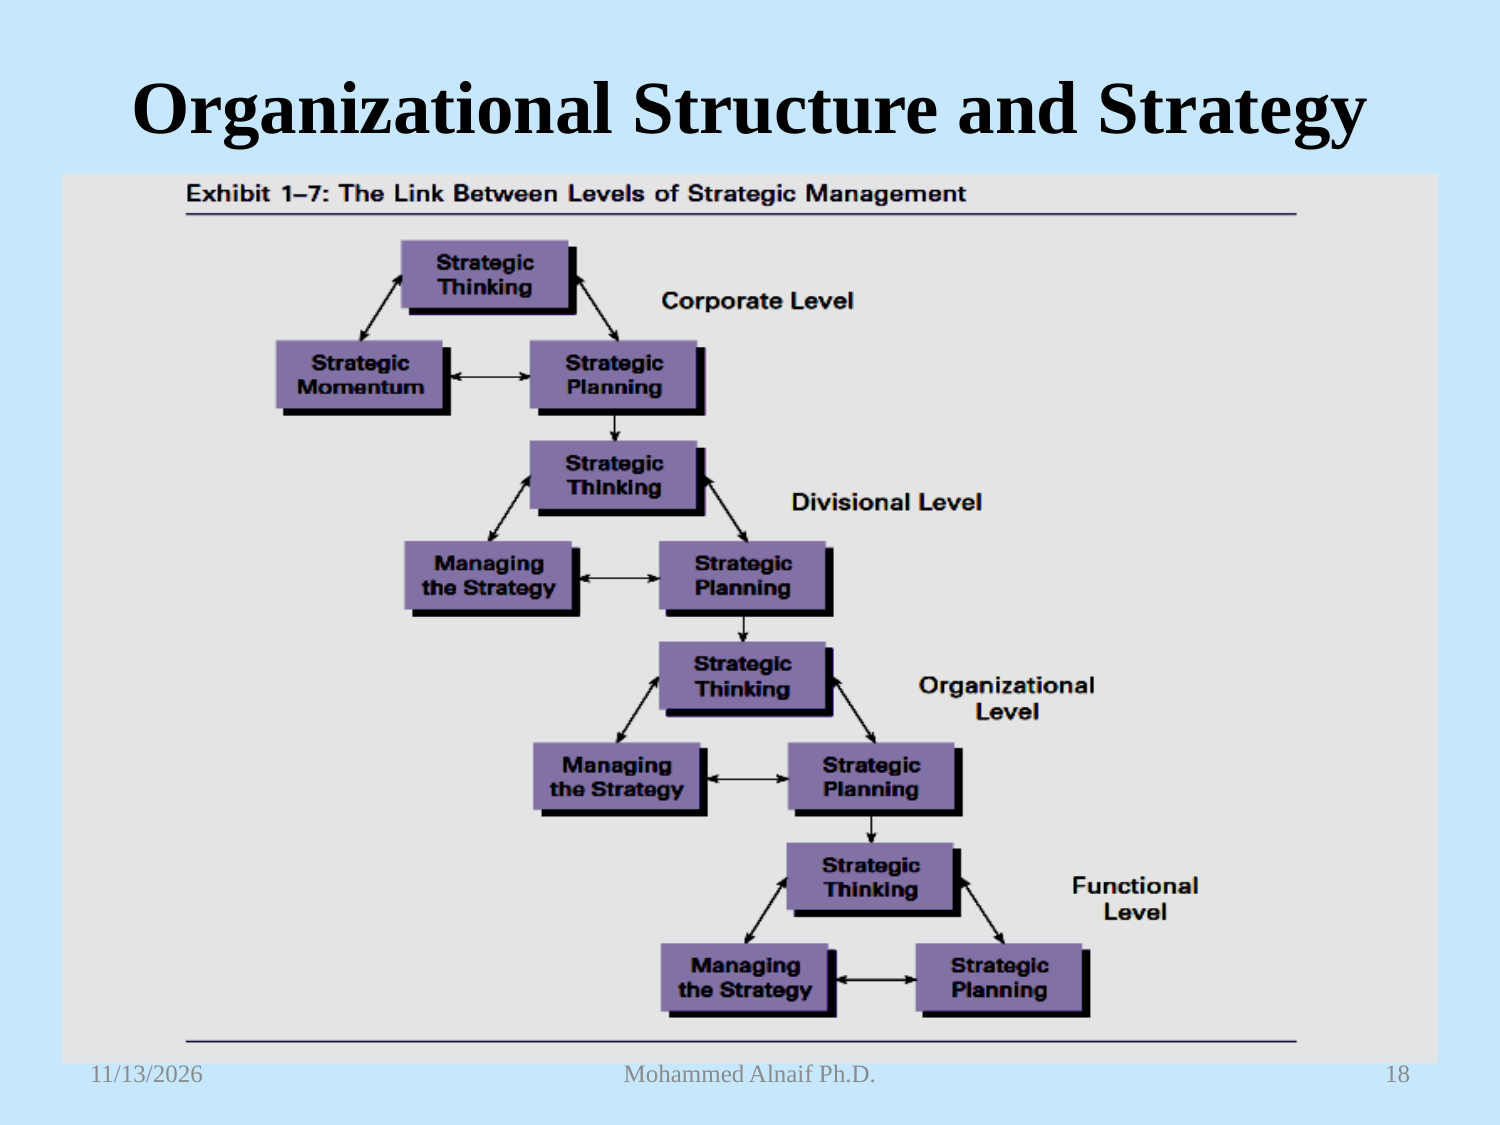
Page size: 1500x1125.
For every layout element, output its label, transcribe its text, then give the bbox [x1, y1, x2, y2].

slide_number 18 [1074, 1071, 1425, 1103]
picture [62, 174, 1438, 1063]
footer Mohammed Alnaif Ph.D. [512, 1071, 988, 1103]
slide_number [75, 1071, 425, 1103]
title Organizational Structure and Strategy [75, 45, 1425, 163]
